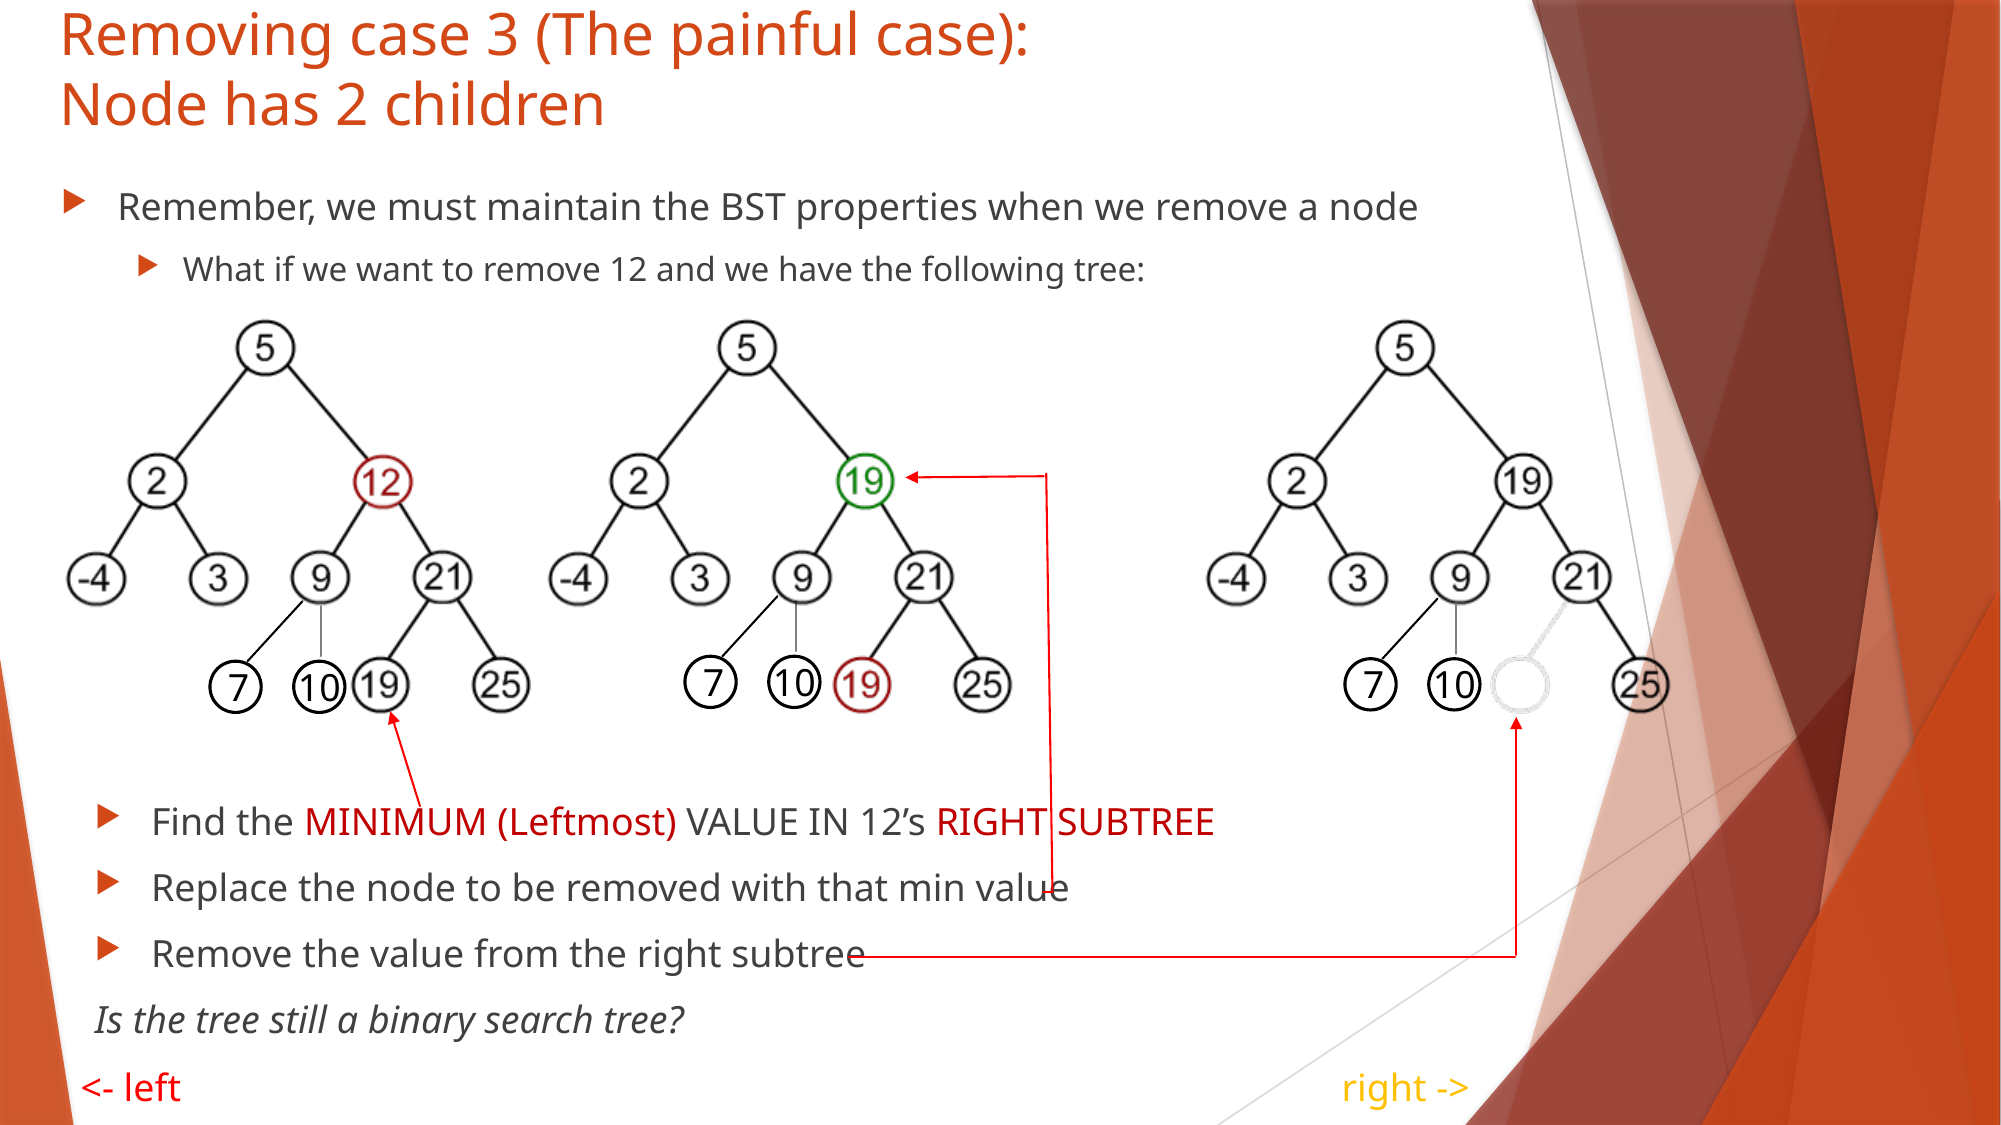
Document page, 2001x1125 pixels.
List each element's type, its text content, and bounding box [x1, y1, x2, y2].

picture [27, 305, 2000, 775]
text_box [246, 600, 303, 662]
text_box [1045, 473, 1053, 893]
text_box Find the MINIMUM (Leftmost) VALUE IN 12’s RIGHT SUBTREE Replace the node to be removed with that min value Remove the value from the right subtree Is the tree still a binary search tree? [79, 790, 1608, 1062]
title Removing case 3 (The painful case): Node has 2 children [44, 0, 1455, 146]
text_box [1381, 598, 1438, 660]
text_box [389, 710, 421, 807]
list Remember, we must maintain the BST properties when we remove a node What if we want to remove 12 and we have the following tree: [46, 175, 1457, 304]
footer <- left right -> [65, 1056, 1827, 1117]
